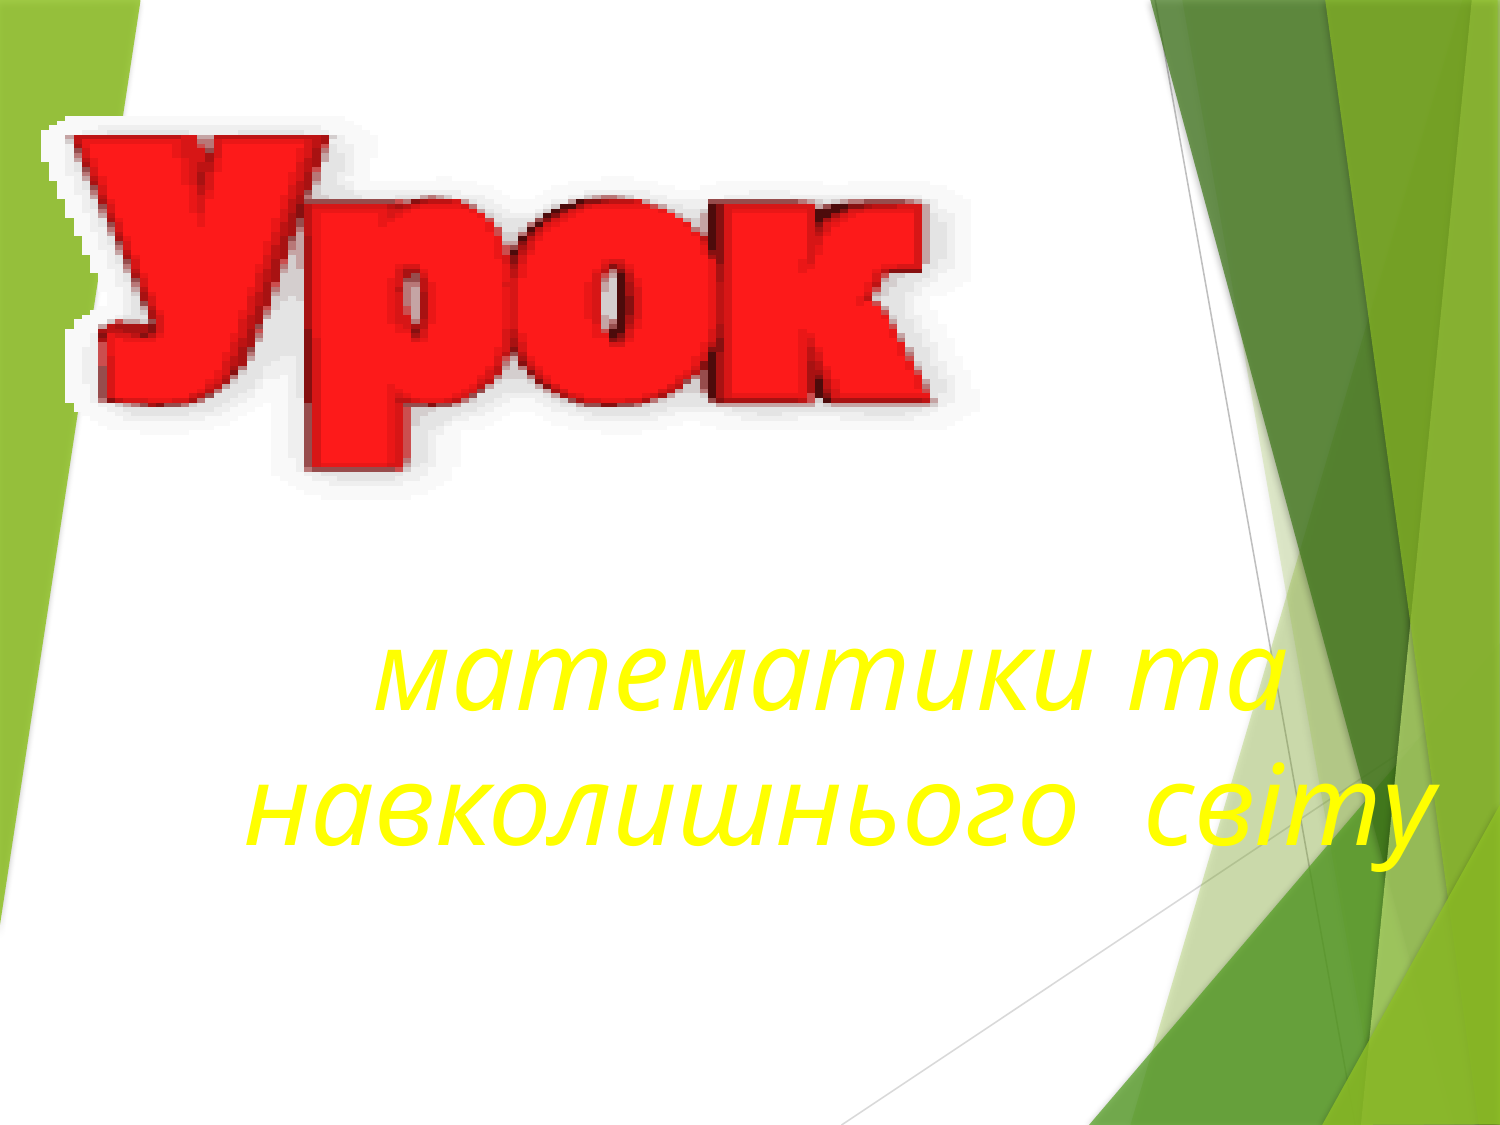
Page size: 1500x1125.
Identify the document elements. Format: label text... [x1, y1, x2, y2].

picture [0, 111, 1013, 501]
text_box [1013, 112, 1263, 228]
title математики та навколишнього світу [24, 399, 1450, 875]
